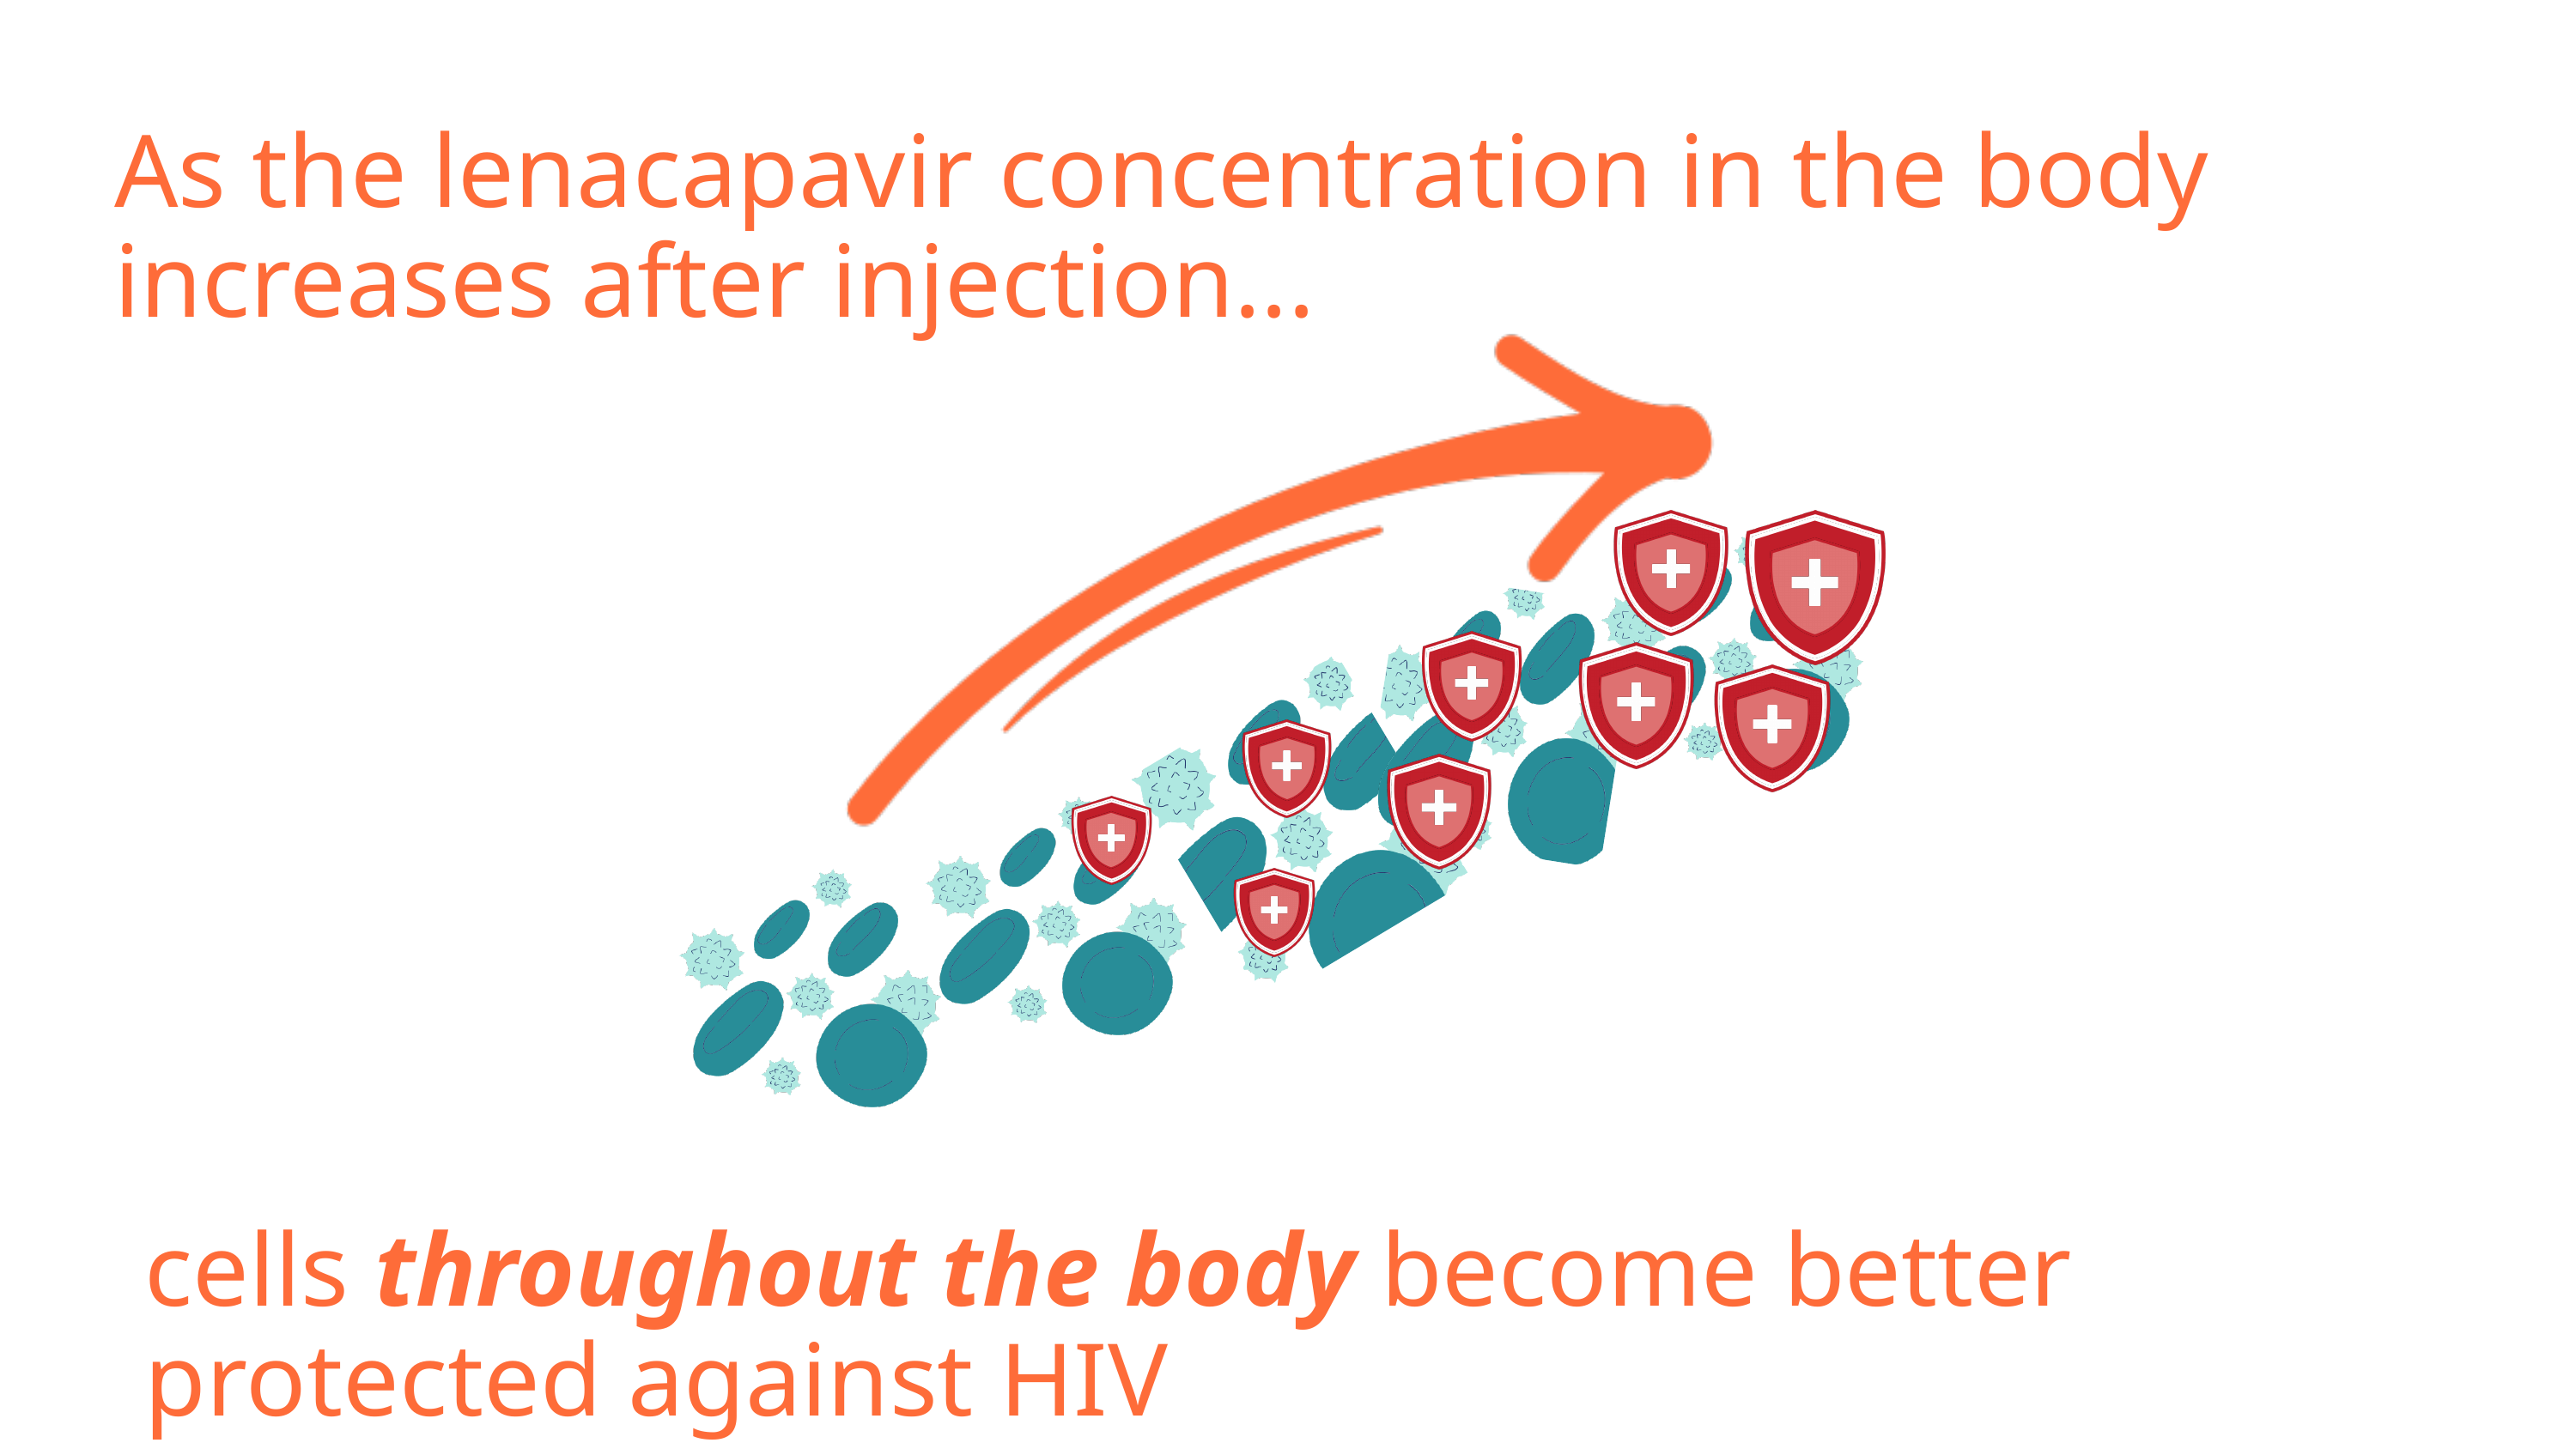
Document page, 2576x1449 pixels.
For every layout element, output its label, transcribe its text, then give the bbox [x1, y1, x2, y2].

text_box cells throughout the body become better protected against HIV [144, 1217, 2462, 1449]
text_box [677, 144, 1899, 1111]
text_box As the lenacapavir concentration in the body increases after injection... [114, 118, 2432, 340]
